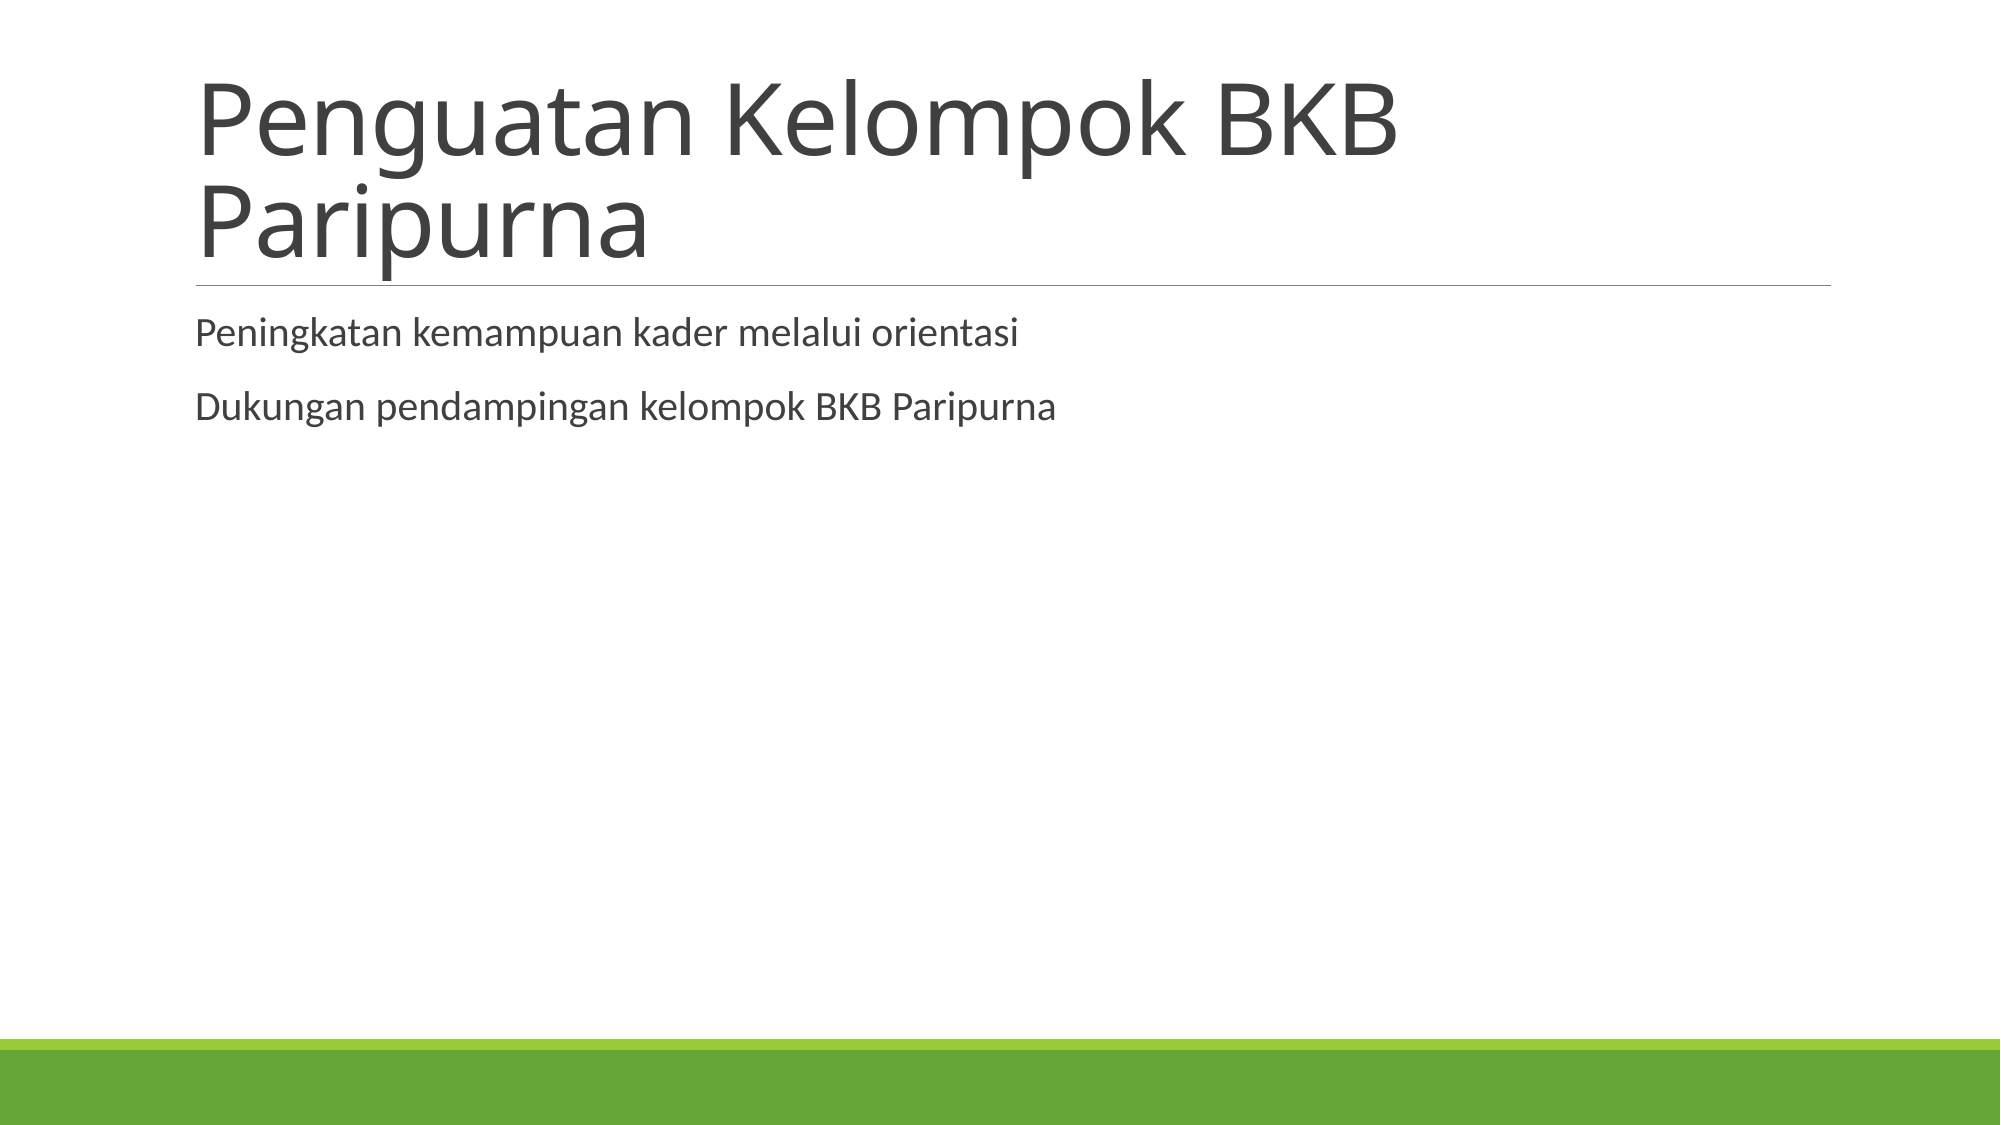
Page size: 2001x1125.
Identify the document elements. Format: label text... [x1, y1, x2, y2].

list Peningkatan kemampuan kader melalui orientasi Dukungan pendampingan kelompok BKB Paripurna [180, 302, 1830, 963]
title Penguatan Kelompok BKB Paripurna [180, 47, 1830, 285]
